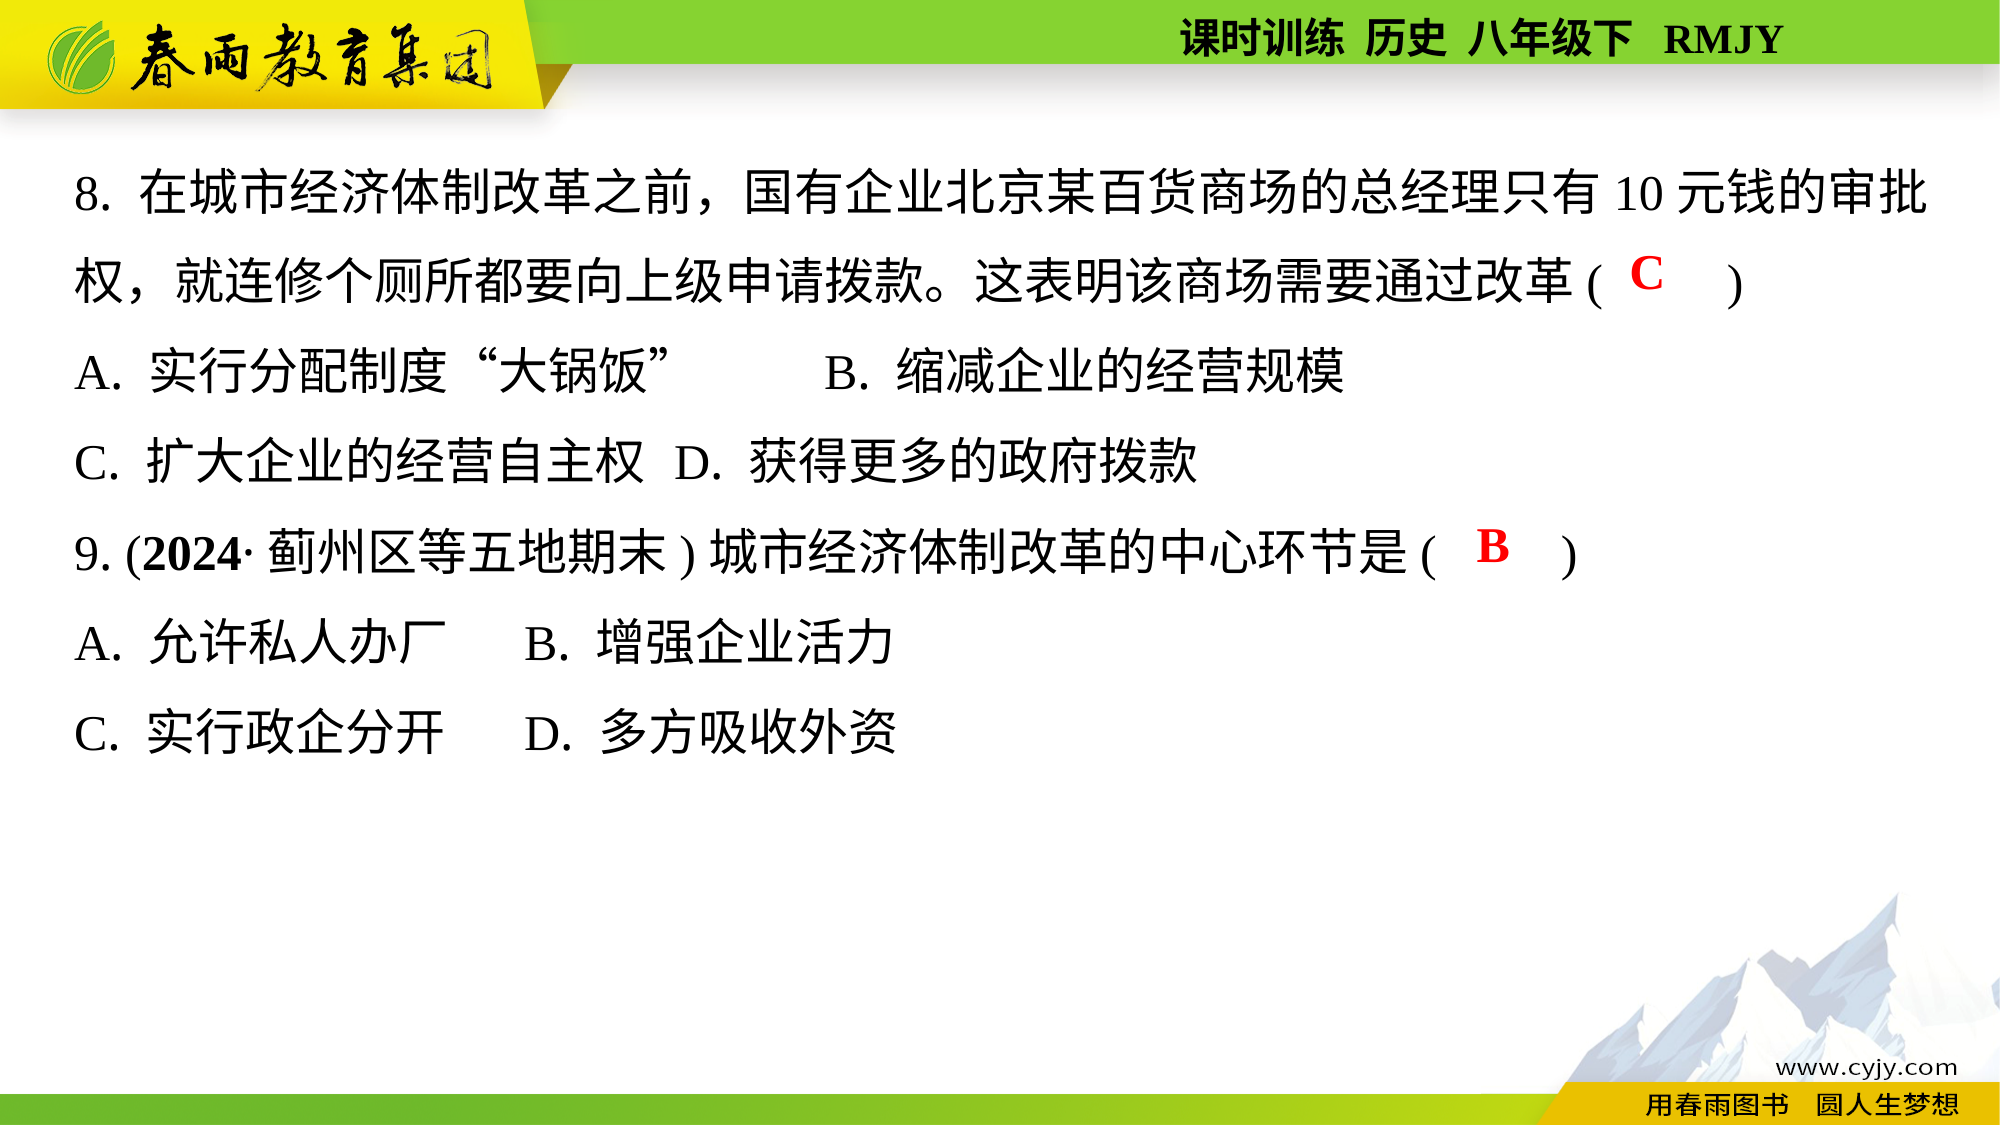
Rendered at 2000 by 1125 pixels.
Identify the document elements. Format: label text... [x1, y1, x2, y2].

picture [0, 0, 2000, 1125]
list 8. 在城市经济体制改革之前，国有企业北京某百货商场的总经理只有10元钱的审批权，就连修个厕所都要向上级申请拨款。这表明该商场需要通过改革( ) A. 实行分配制度“大锅饭” B. 缩减企业的经营规模 C. 扩大企业的经营自主权 D. 获得更多的政府拨款 9. (2024·蓟州区等五地期末)城市经济体制改革的中心环节是( ) A. 允许私人办厂 B. 增强企业活力 C. 实行政企分开 D. 多方吸收外资 [59, 122, 1944, 774]
text_box B [1461, 504, 1525, 580]
text_box C [1614, 231, 1681, 307]
